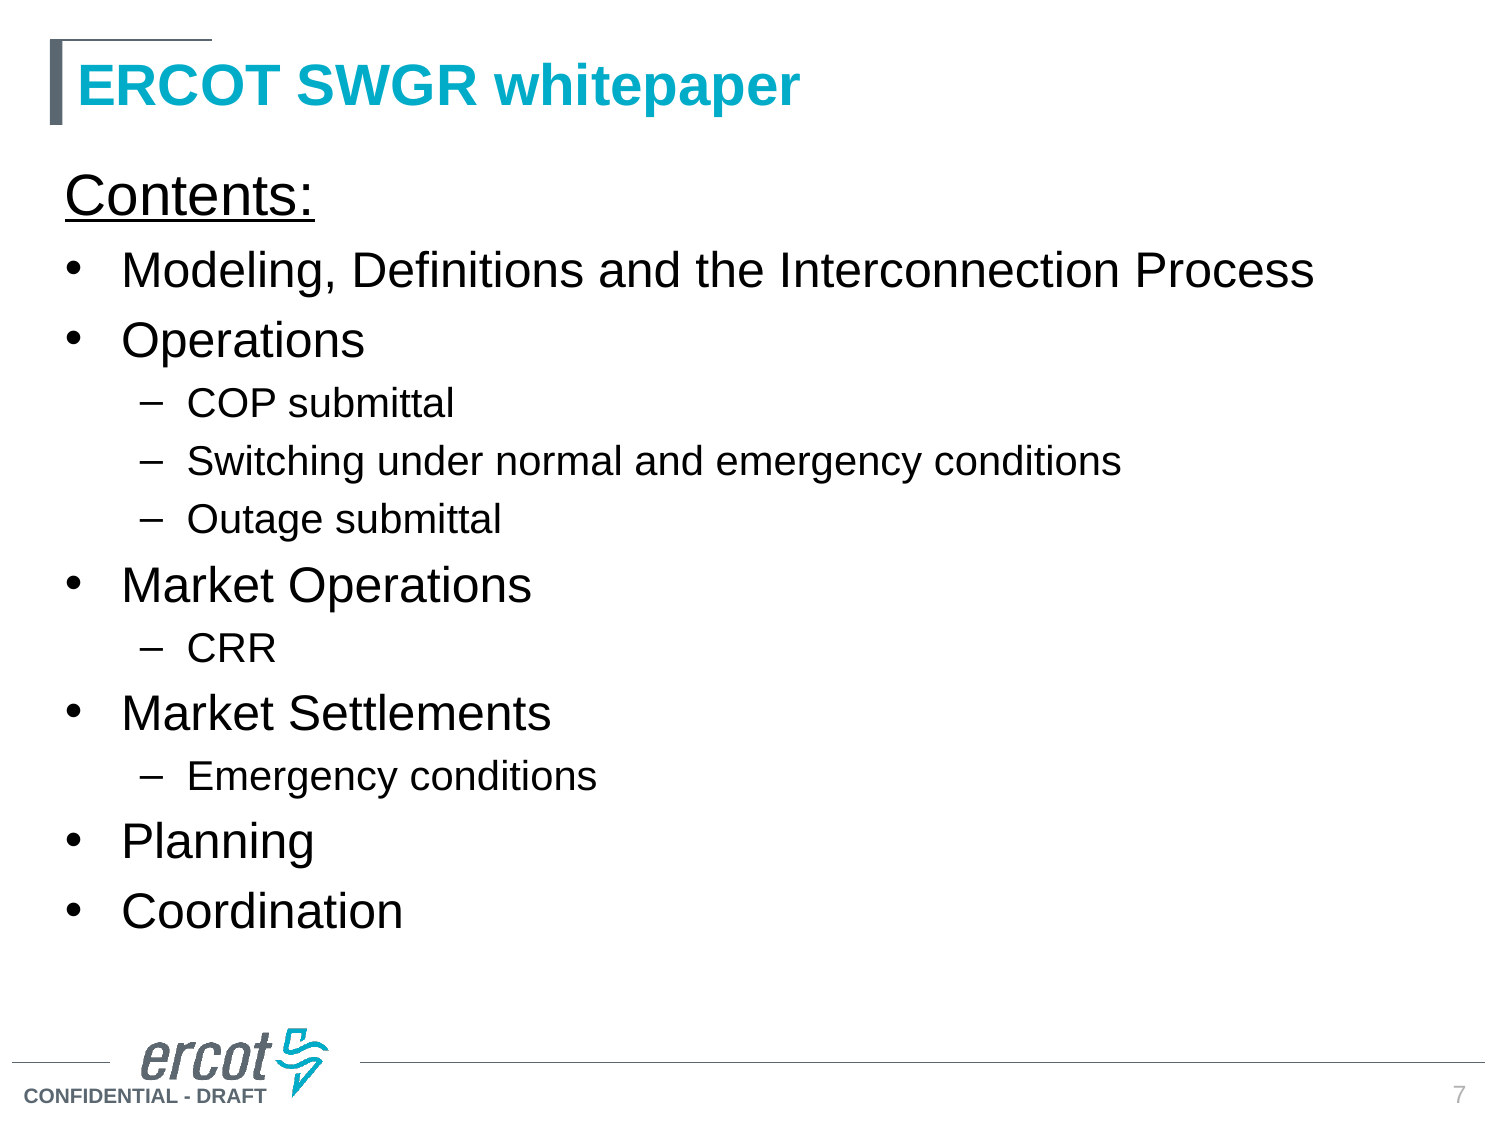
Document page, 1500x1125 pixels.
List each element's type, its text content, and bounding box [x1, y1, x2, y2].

list Contents: Modeling, Definitions and the Interconnection Process Operations COP submittal Switching under normal and emergency conditions Outage submittal Market Operations CRR Market Settlements Emergency conditions Planning Coordination [50, 149, 1450, 972]
picture [200, 1091, 207, 1100]
picture [137, 1024, 332, 1100]
title ERCOT SWGR whitepaper [62, 39, 1450, 149]
slide_number 7 [1437, 1076, 1475, 1112]
